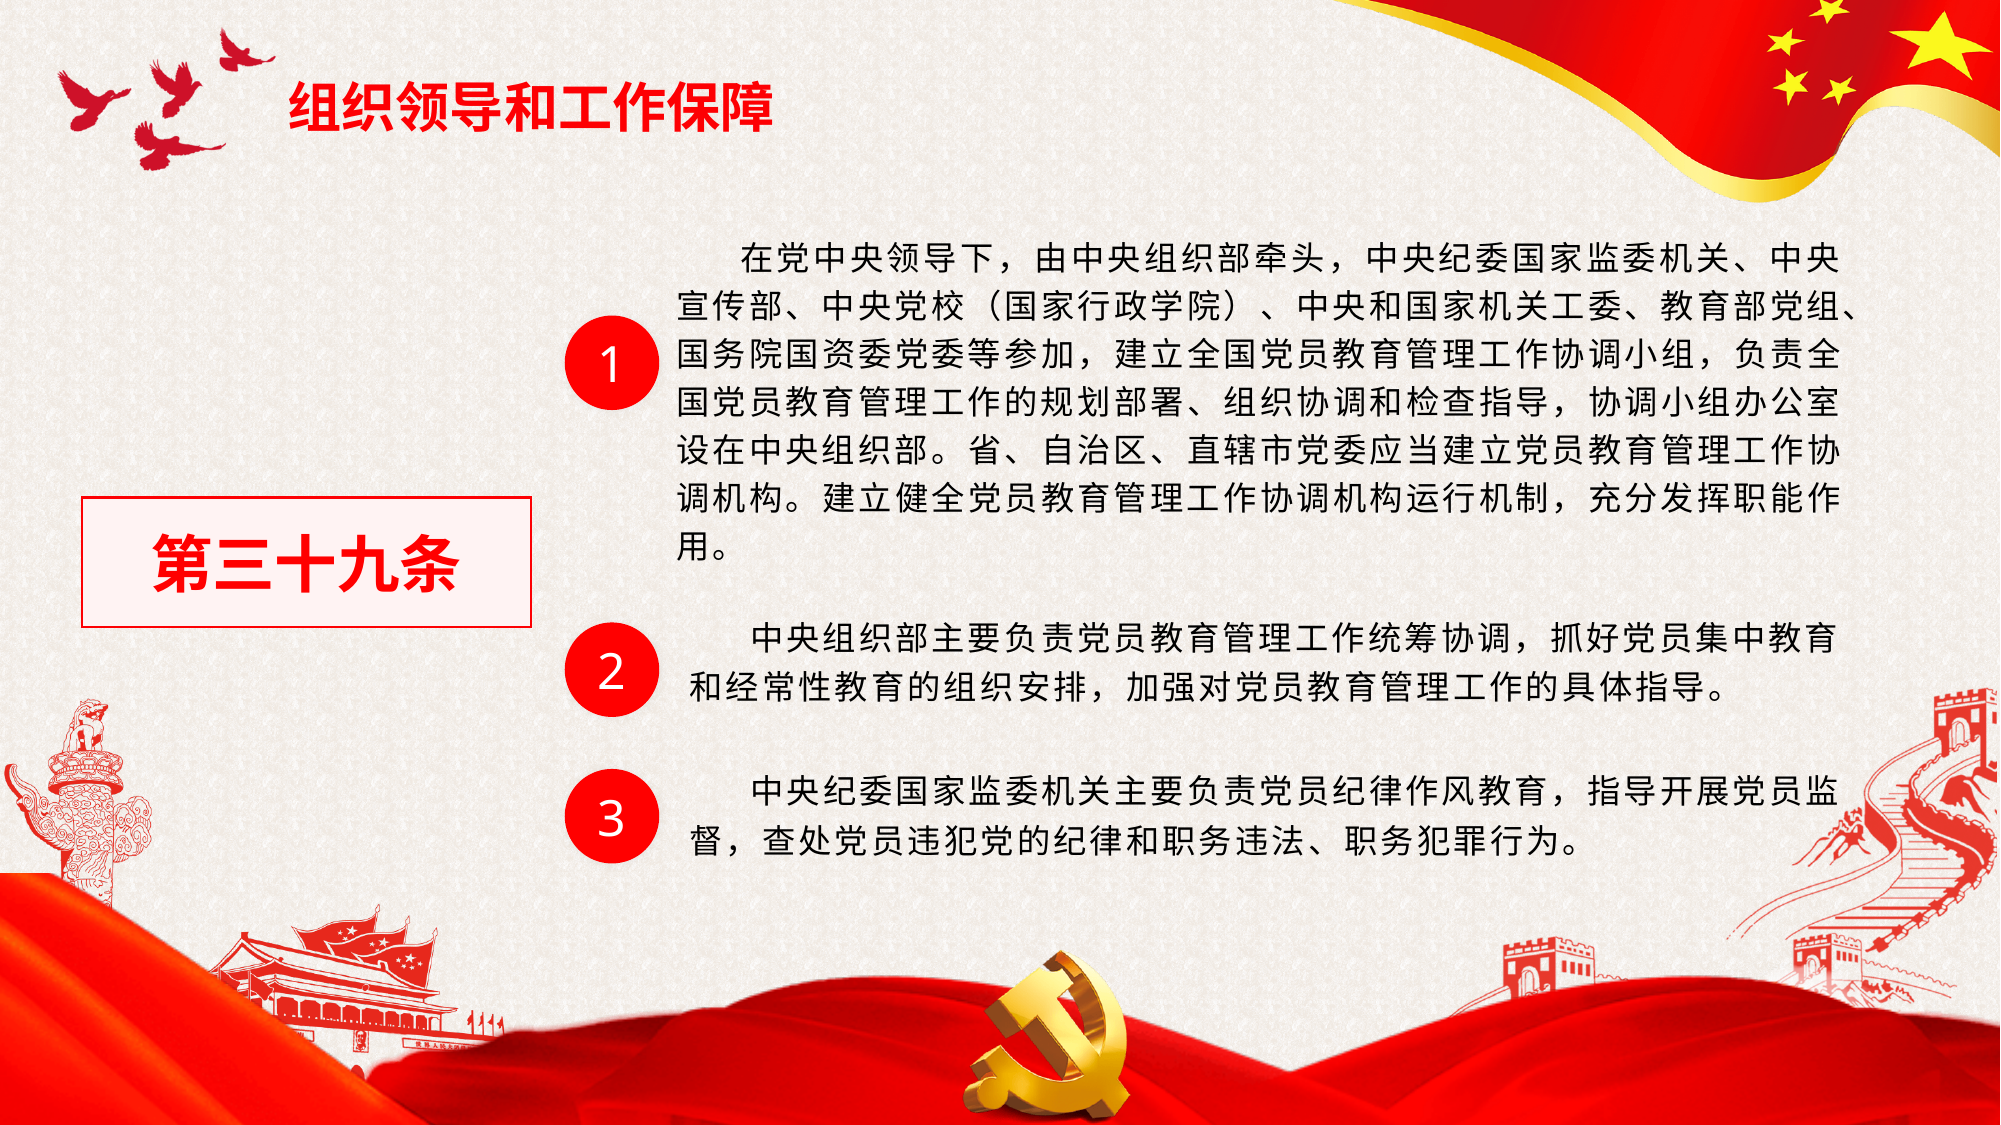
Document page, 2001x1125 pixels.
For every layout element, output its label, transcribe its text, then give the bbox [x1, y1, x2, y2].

text_box 第三十九条 [81, 496, 532, 628]
text_box 3 [563, 767, 661, 865]
text_box 2 [563, 621, 661, 718]
text_box 1 [563, 314, 661, 412]
picture [0, 0, 2000, 1125]
text_box 中央组织部主要负责党员教育管理工作统筹协调，抓好党员集中教育和经常性教育的组织安排，加强对党员教育管理工作的具体指导。 [672, 598, 1874, 728]
text_box 中央纪委国家监委机关主要负责党员纪律作风教育，指导开展党员监督，查处党员违犯党的纪律和职务违法、职务犯罪行为。 [672, 751, 1874, 882]
text_box 组织领导和工作保障 [266, 63, 907, 149]
text_box 在党中央领导下，由中央组织部牵头，中央纪委国家监委机关、中央宣传部、中央党校（国家行政学院）、中央和国家机关工委、教育部党组、国务院国资委党委等参加，建立全国党员教育管理工作协调小组，负责全国党员教育管理工作的规划部署、组织协调和检查指导，协调小组办公室设在中央组织部。省、自治区、直辖市党委应当建立党员教育管理工作协调机构。建立健全党员教育管理工作协调机构运行机制，充分发挥职能作用。 [659, 220, 1861, 589]
